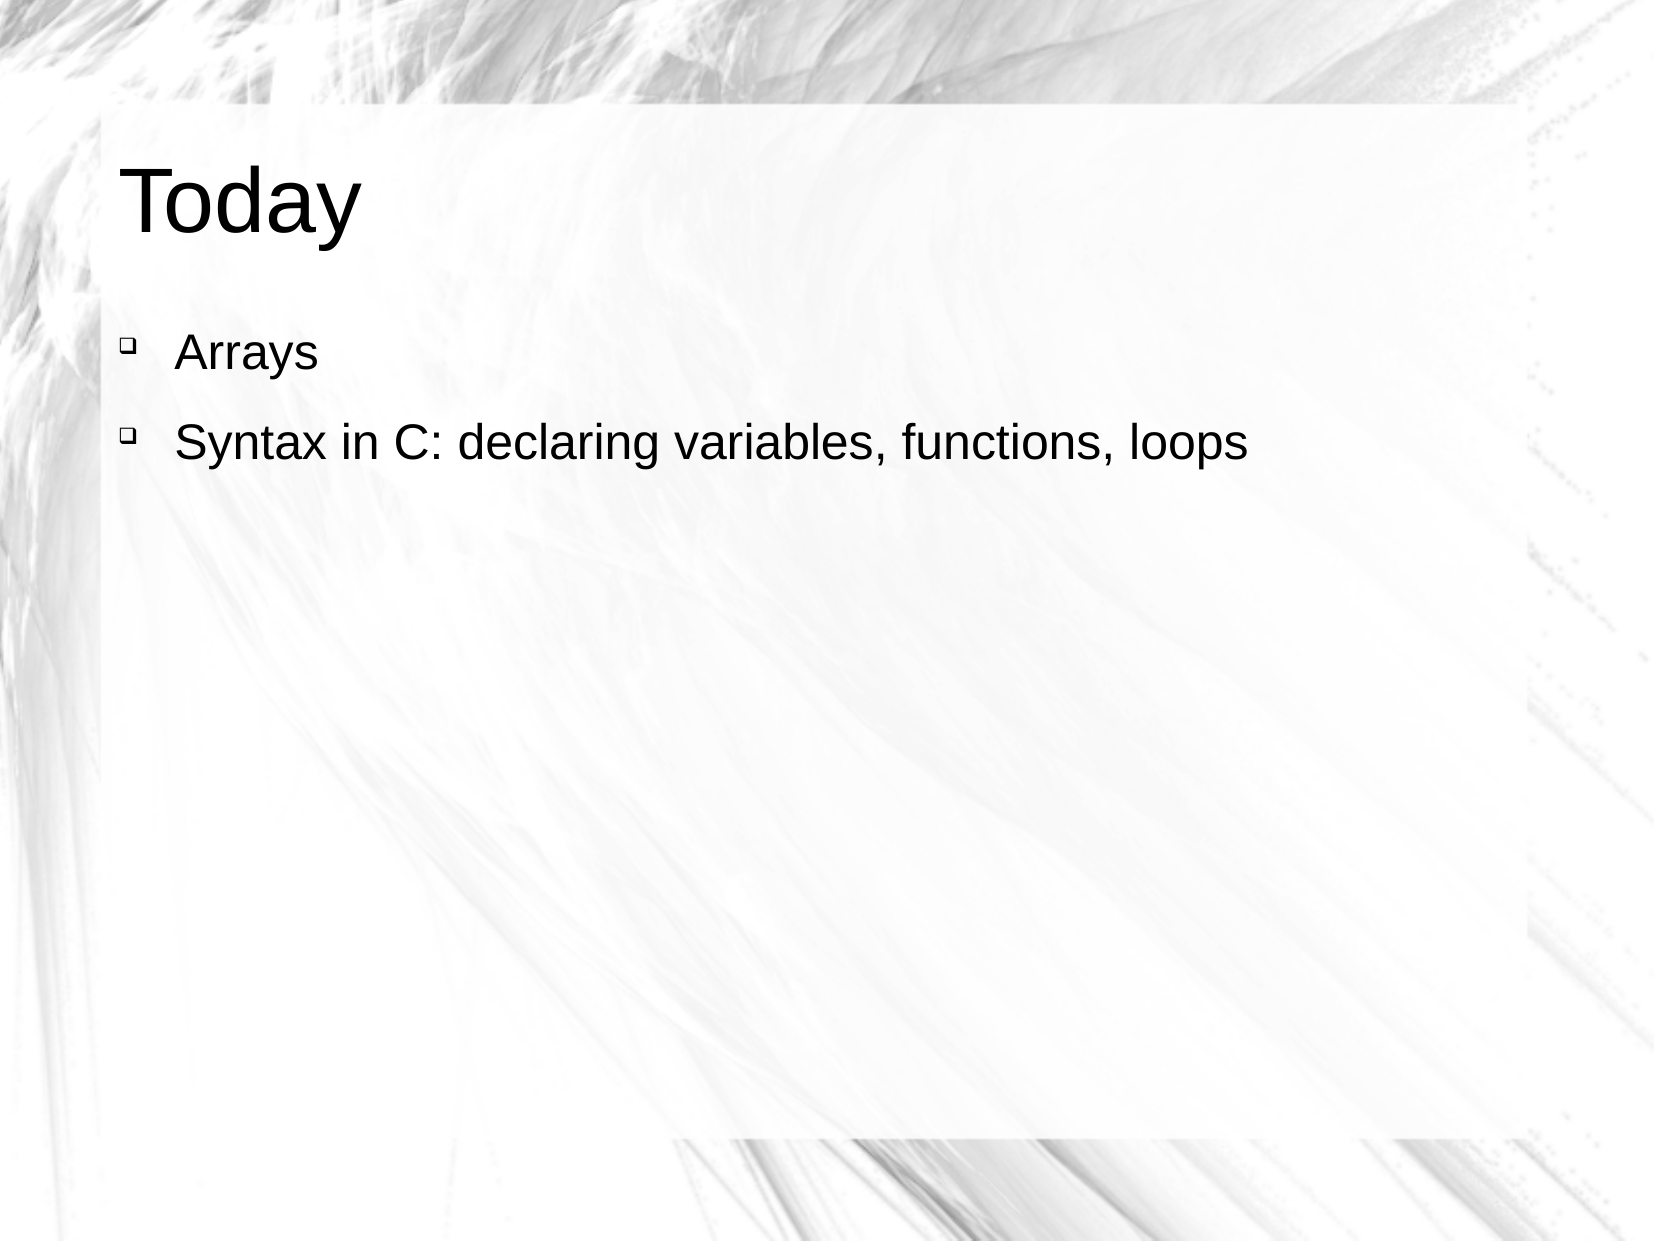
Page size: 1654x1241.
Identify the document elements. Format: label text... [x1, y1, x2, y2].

list Arrays Syntax in C: declaring variables, functions, loops [118, 319, 1571, 1109]
picture [0, 0, 1654, 1241]
title Today [118, 93, 1506, 299]
